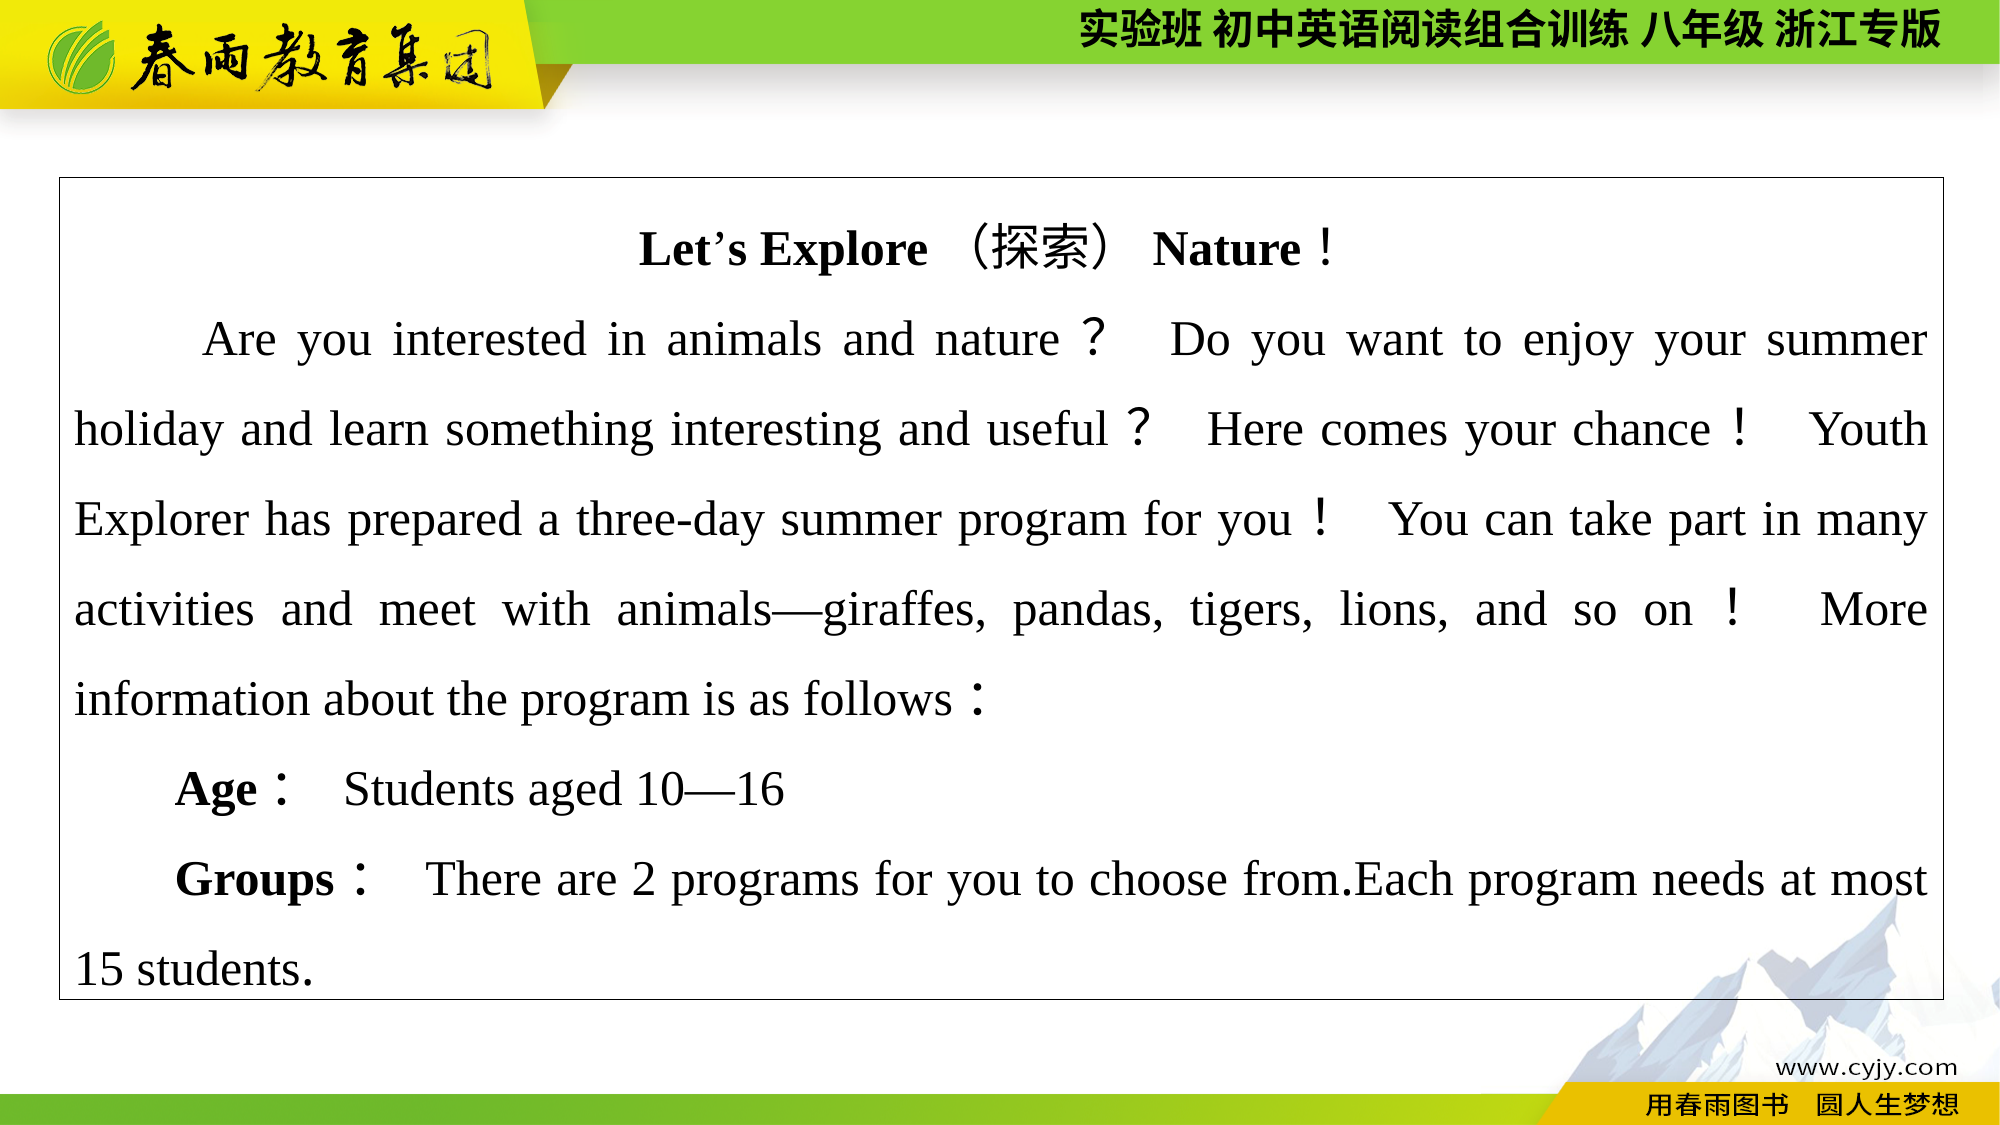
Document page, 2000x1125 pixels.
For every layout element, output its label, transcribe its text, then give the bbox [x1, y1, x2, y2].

list Let’s Explore（探索）Nature！ Are you interested in animals and nature？ Do you want to enjoy your summer holiday and learn something interesting and useful？ Here comes your chance！ Youth Explorer has prepared a three-day summer program for you！ You can take part in many activities and meet with animals—giraffes, pandas, tigers, lions, and so on！ More information about the program is as follows： Age： Students aged 10—16 Groups： There are 2 programs for you to choose from.Each program needs at most 15 students. [59, 177, 1944, 1000]
picture [0, 0, 2000, 1125]
